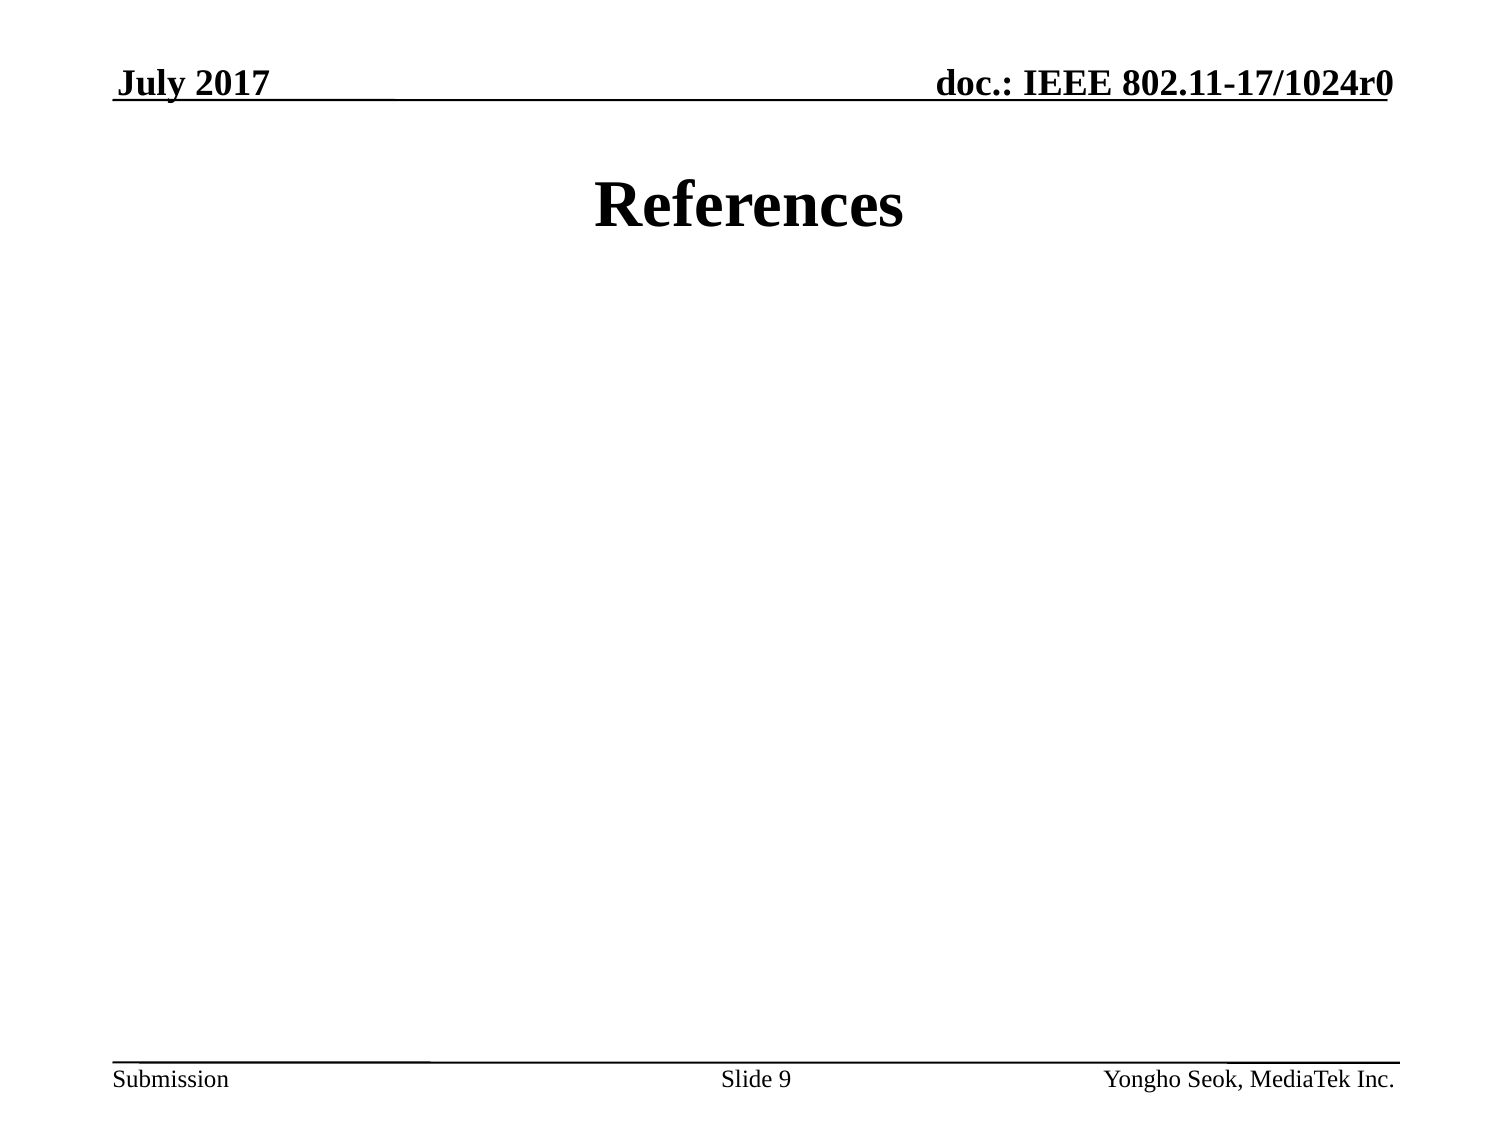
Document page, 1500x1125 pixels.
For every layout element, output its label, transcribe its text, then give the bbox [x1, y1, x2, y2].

slide_number Slide 9 [712, 1061, 800, 1123]
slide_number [116, 58, 507, 104]
footer Yongho Seok, MediaTek Inc. [1019, 1061, 1402, 1093]
title References [112, 112, 1388, 288]
